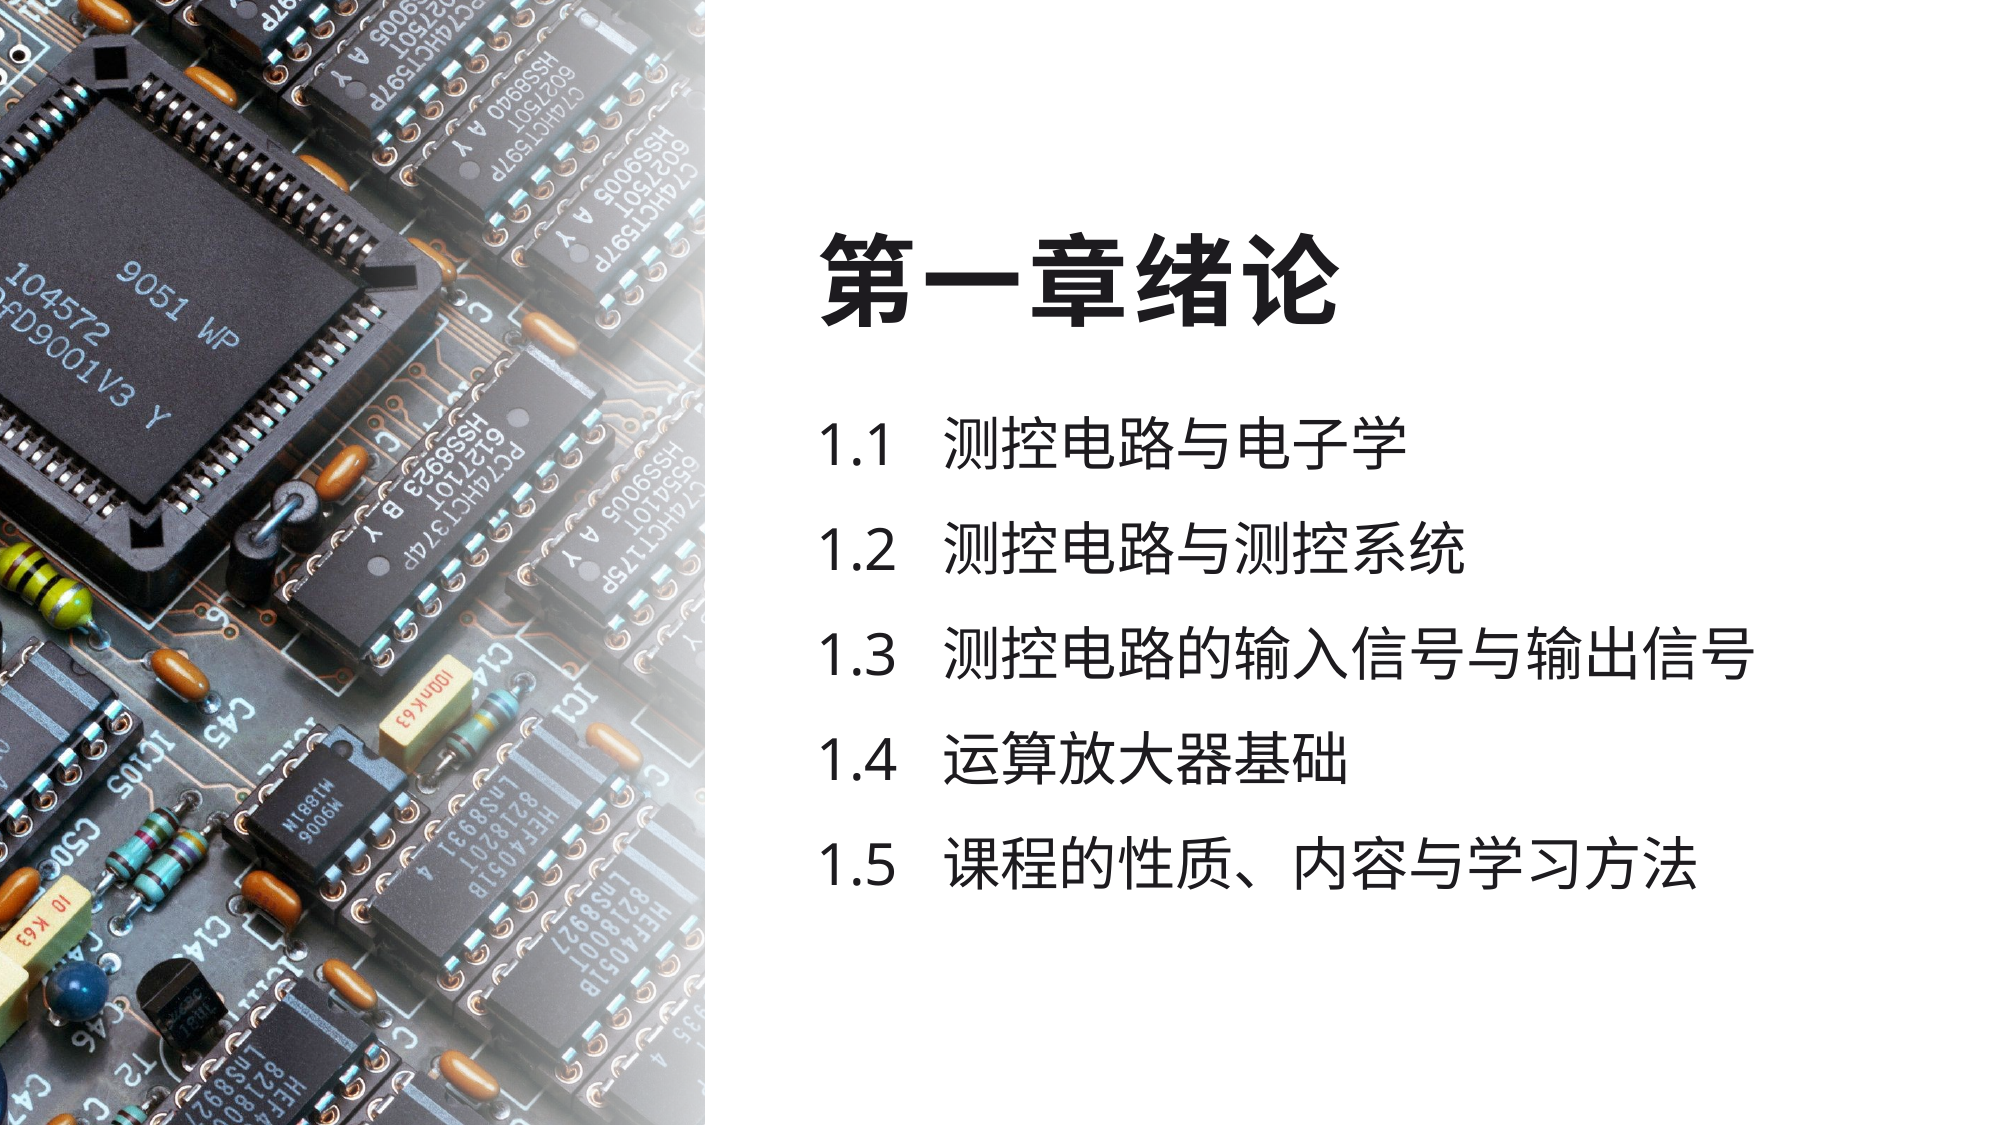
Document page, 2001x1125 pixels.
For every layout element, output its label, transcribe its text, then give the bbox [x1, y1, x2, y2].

text_box 1.1 测控电路与电子学 1.2 测控电路与测控系统 1.3 测控电路的输入信号与输出信号 1.4 运算放大器基础 1.5 课程的性质、内容与学习方法 [801, 364, 2000, 905]
picture [0, 0, 705, 1125]
title 第一章绪论 [801, 205, 2000, 354]
